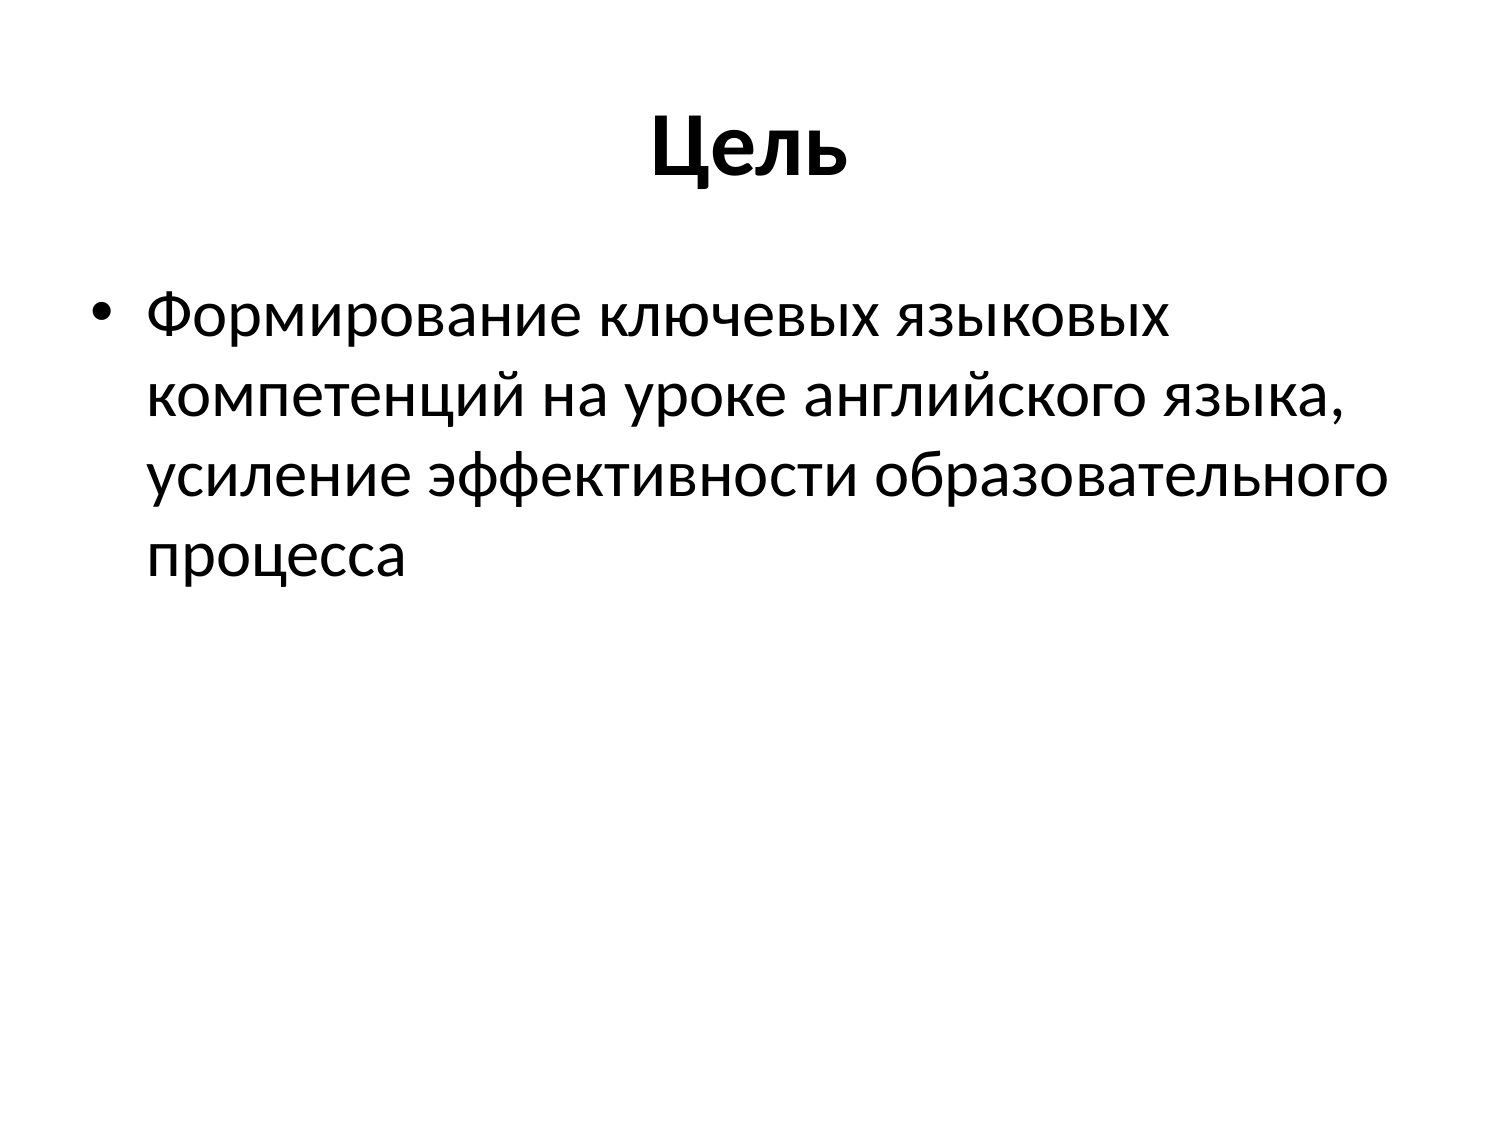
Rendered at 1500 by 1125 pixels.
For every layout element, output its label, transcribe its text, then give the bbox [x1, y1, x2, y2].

title Цель [75, 45, 1425, 233]
list Формирование ключевых языковых компетенций на уроке английского языка, усиление эффективности образовательного процесса [75, 262, 1425, 1005]
